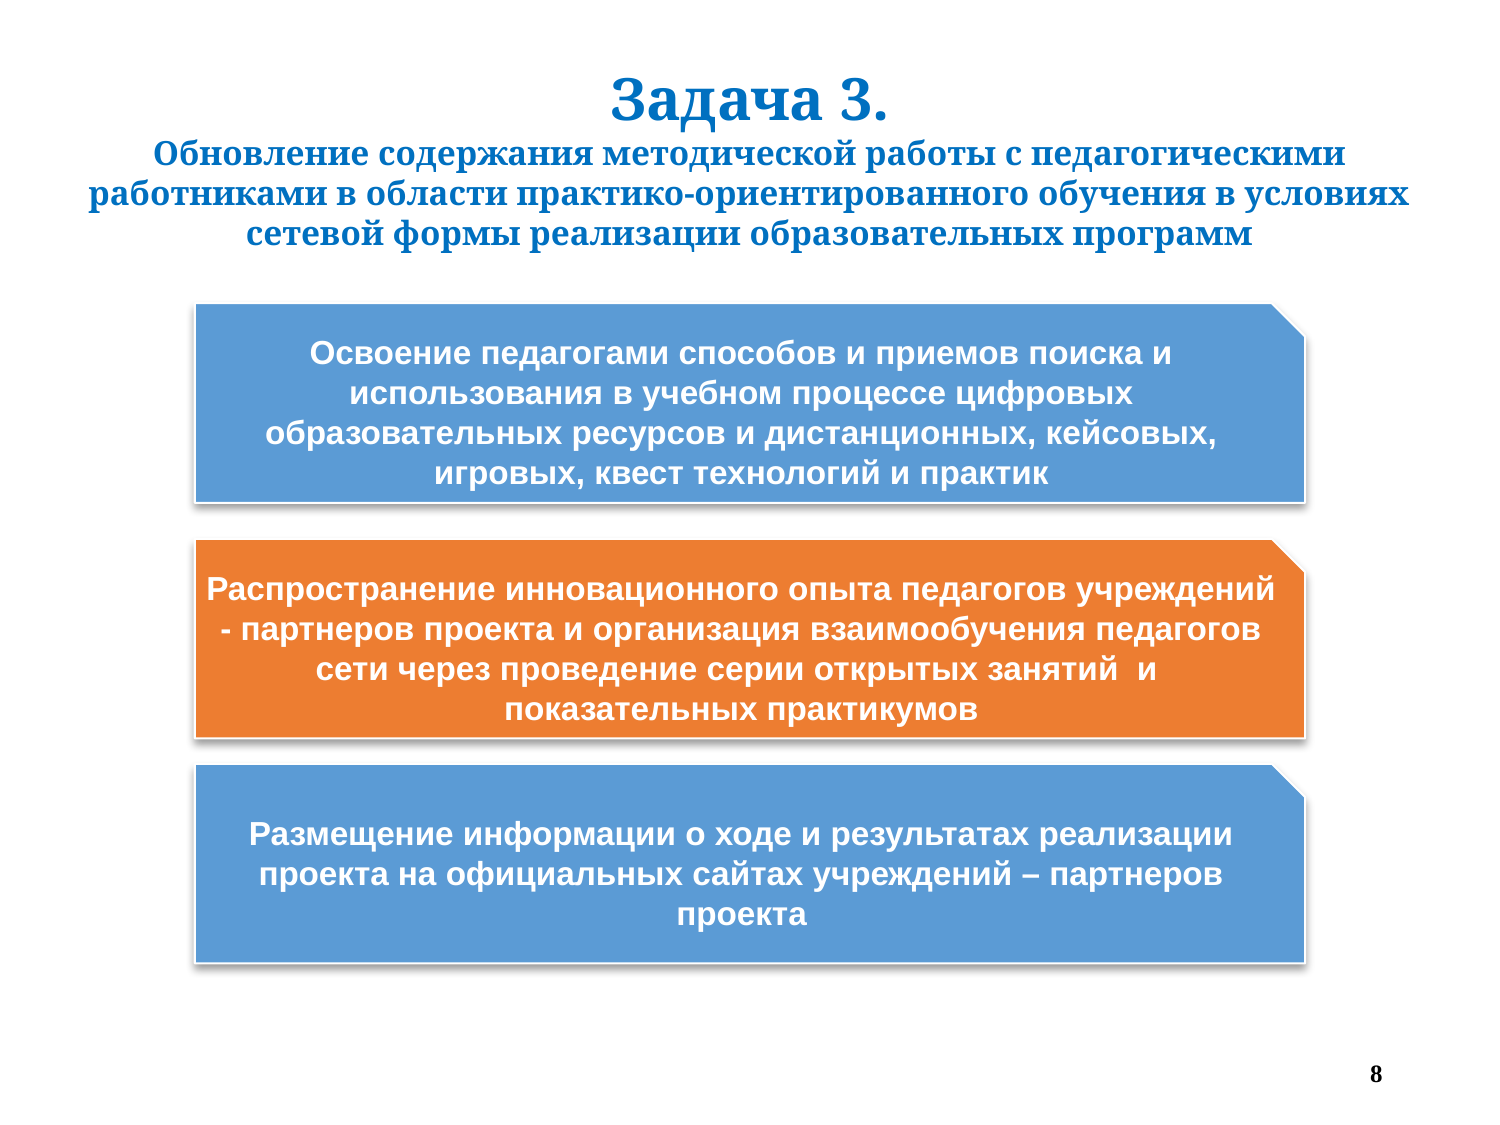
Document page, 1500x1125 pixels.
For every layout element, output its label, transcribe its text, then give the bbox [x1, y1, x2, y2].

text_box Задача 3. Обновление содержания методической работы с педагогическими работниками в области практико-ориентированного обучения в условиях сетевой формы реализации образовательных программ [41, 54, 1459, 260]
slide_number 8 [1060, 1042, 1398, 1103]
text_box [194, 302, 1306, 965]
